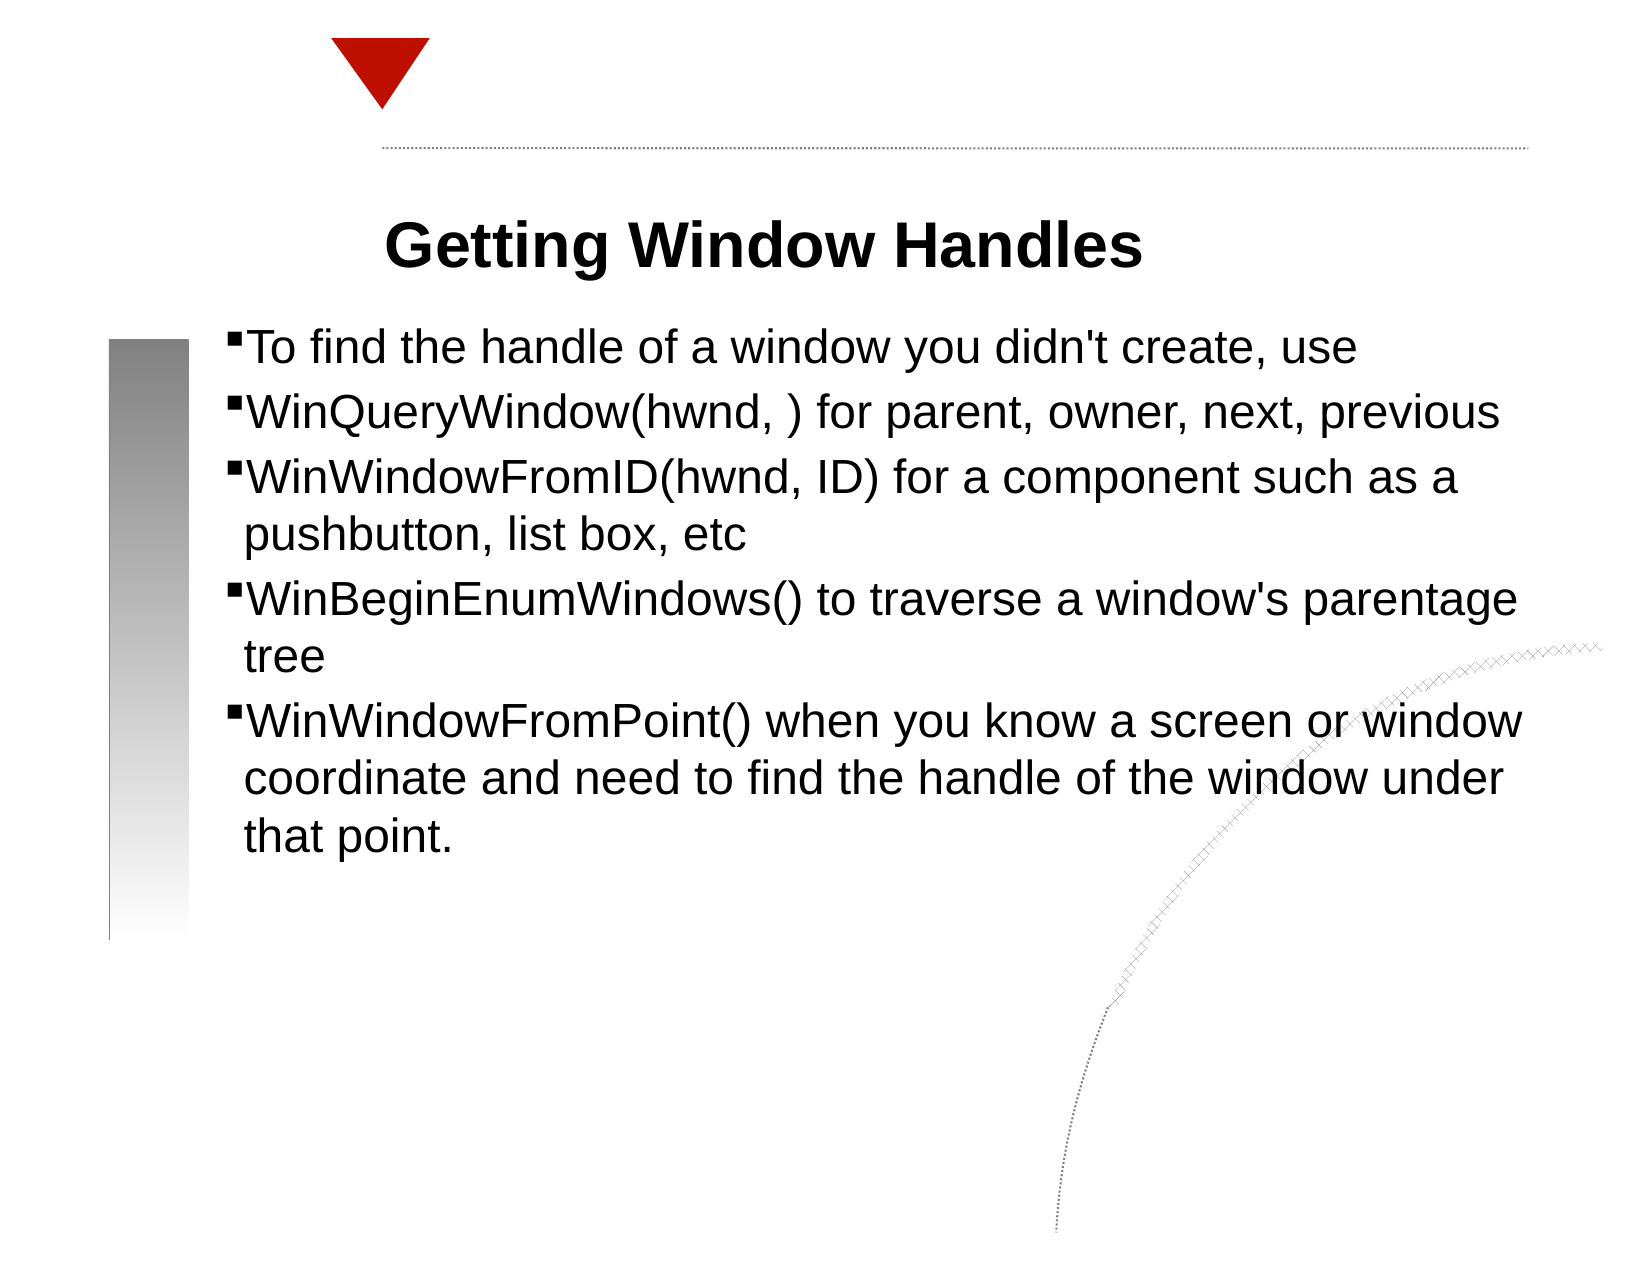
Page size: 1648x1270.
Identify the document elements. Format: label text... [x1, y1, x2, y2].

text_box To find the handle of a window you didn't create, use WinQueryWindow(hwnd, ) for parent, owner, next, previous WinWindowFromID(hwnd, ID) for a component such as a pushbutton, list box, etc WinBeginEnumWindows() to traverse a window's parentage tree WinWindowFromPoint() when you know a screen or window coordinate and need to find the handle of the window under that point. [223, 315, 1532, 862]
text_box Getting Window Handles [384, 202, 1538, 281]
